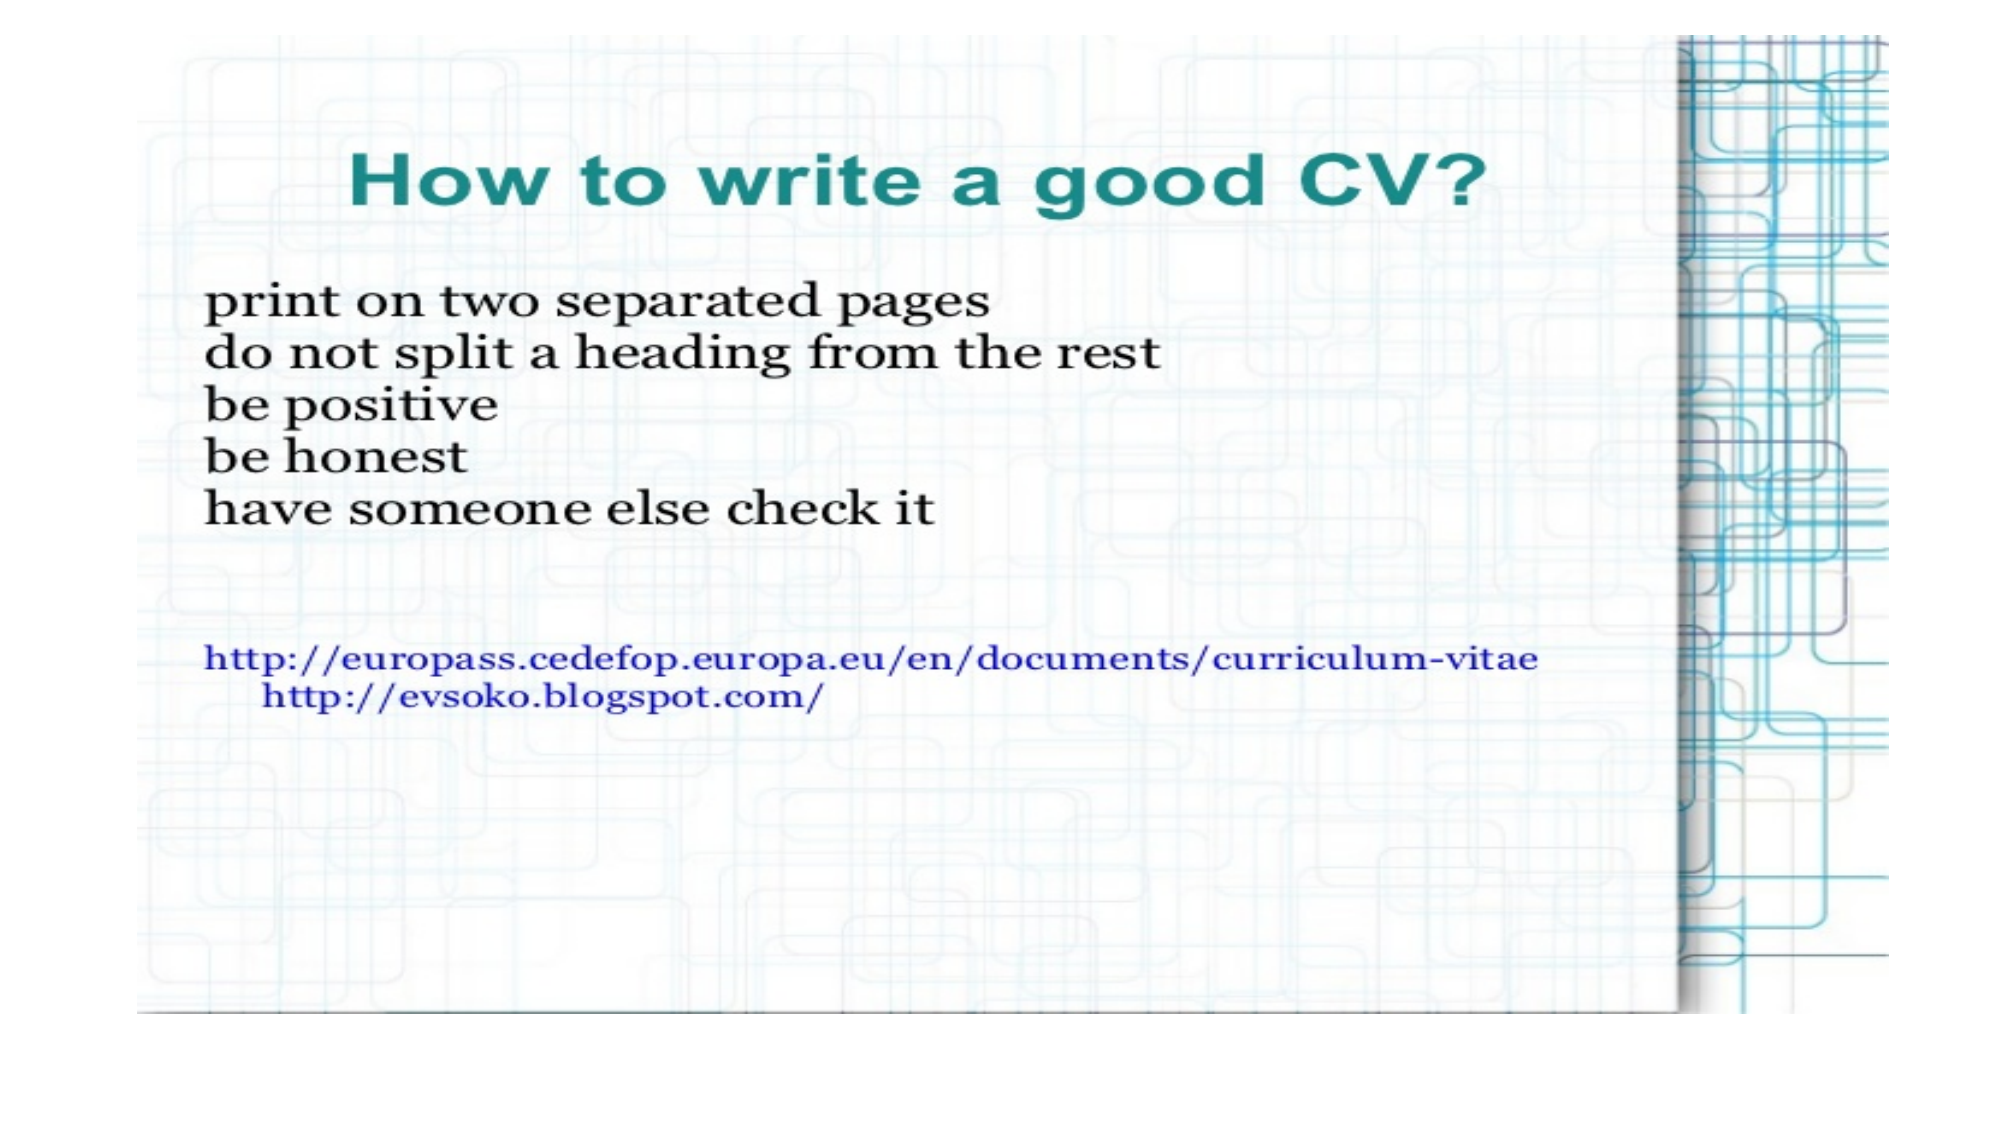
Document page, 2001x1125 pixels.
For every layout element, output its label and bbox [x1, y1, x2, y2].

list [137, 35, 1889, 1014]
